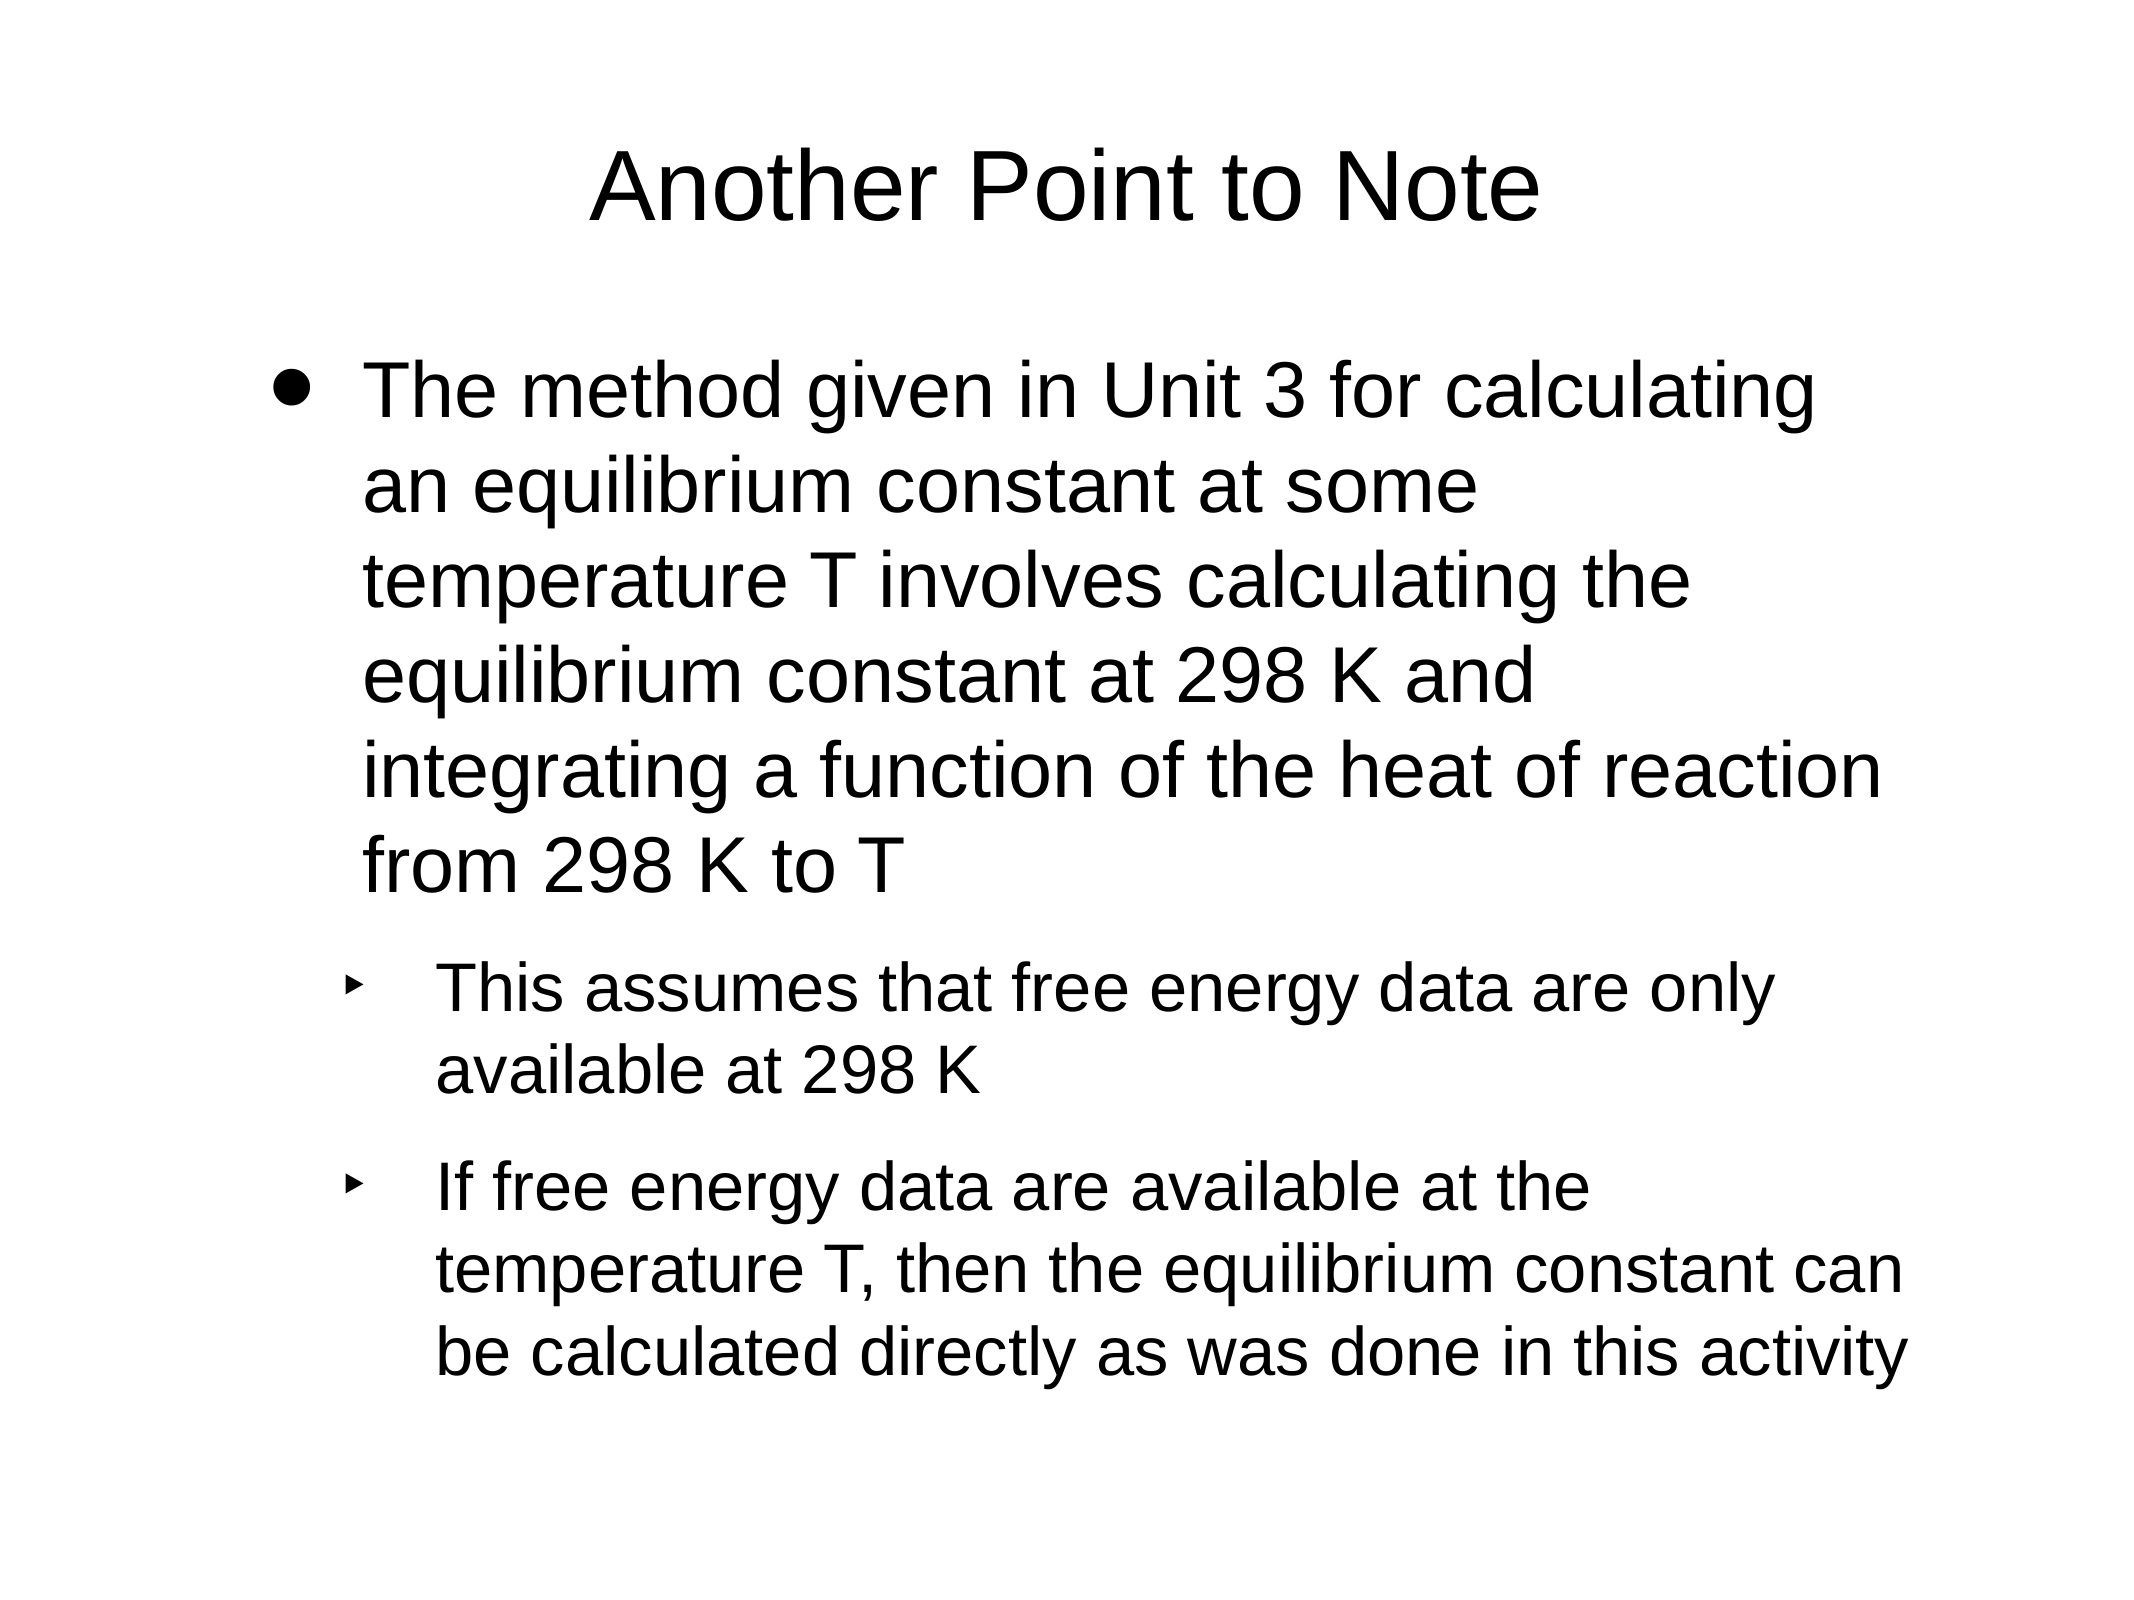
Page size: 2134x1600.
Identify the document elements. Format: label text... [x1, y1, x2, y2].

title Another Point to Note [208, 41, 1925, 319]
list The method given in Unit 3 for calculating an equilibrium constant at some temperature T involves calculating the equilibrium constant at 298 K and integrating a function of the heat of reaction from 298 K to T This assumes that free energy data are only available at 298 K If free energy data are available at the temperature T, then the equilibrium constant can be calculated directly as was done in this activity [208, 335, 1925, 1392]
